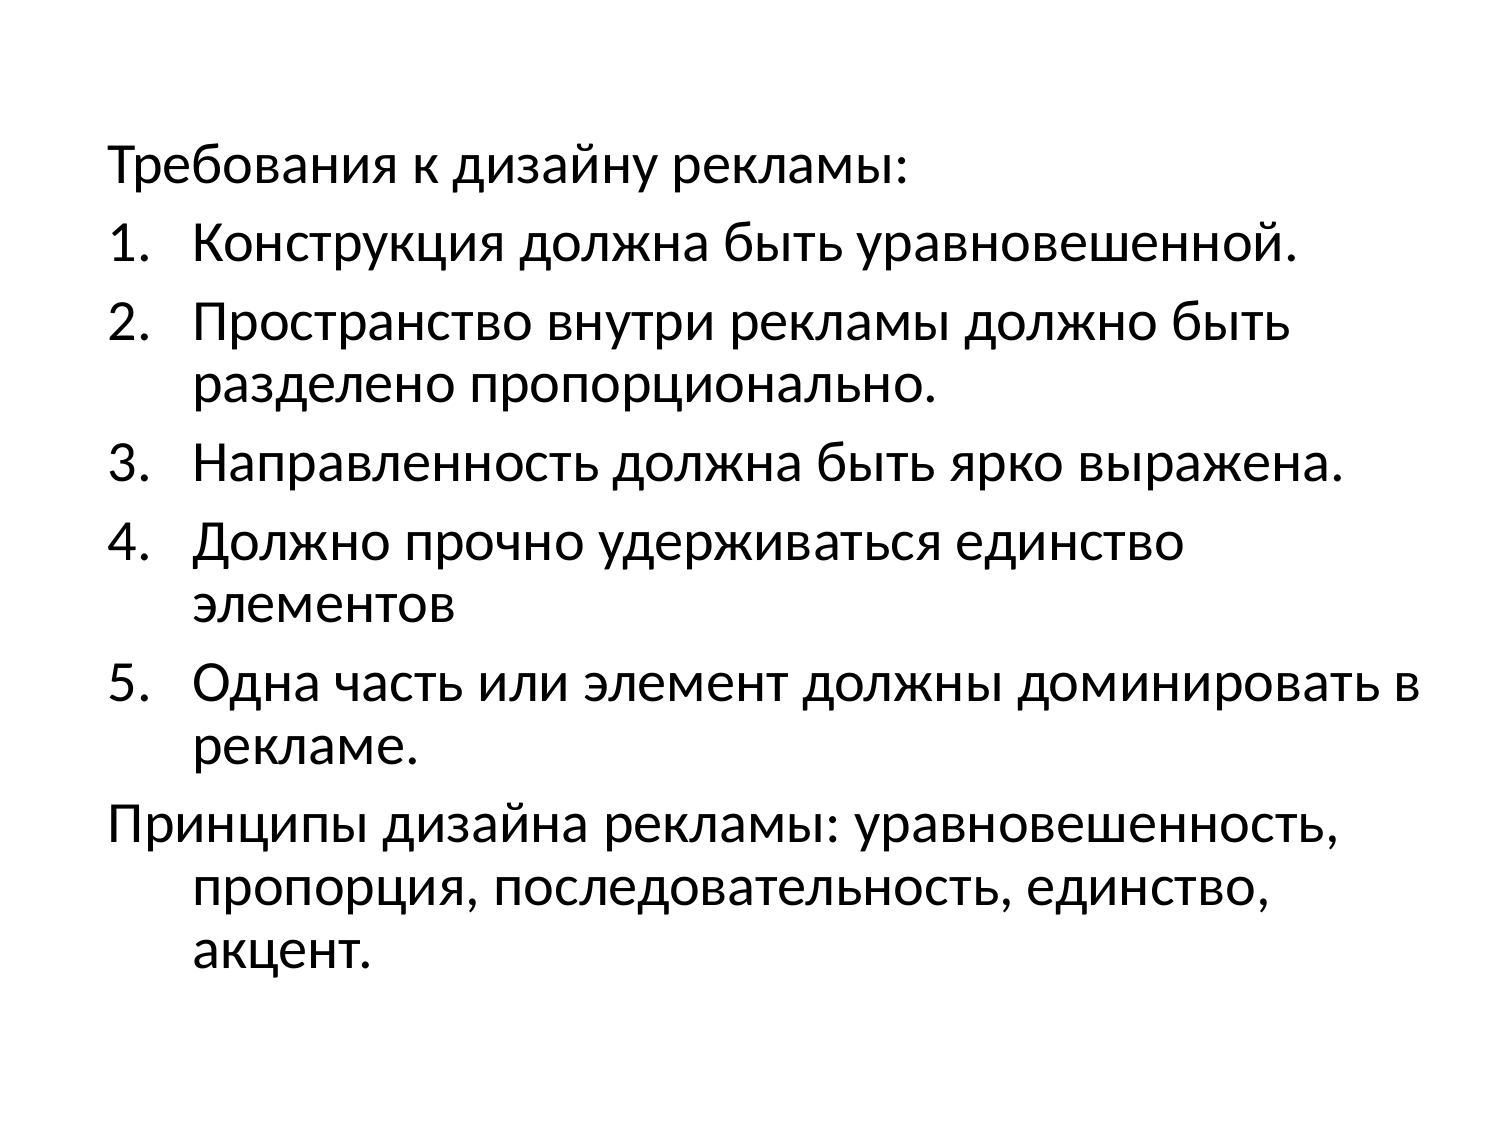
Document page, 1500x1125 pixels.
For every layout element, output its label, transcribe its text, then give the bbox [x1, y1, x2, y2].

list Требования к дизайну рекламы: Конструкция должна быть уравновешенной. Пространство внутри рекламы должно быть разделено пропорционально. Направленность должна быть ярко выражена. Должно прочно удерживаться единство элементов Одна часть или элемент должны доминировать в рекламе. Принципы дизайна рекламы: уравновешенность, пропорция, последовательность, единство, акцент. [75, 125, 1471, 1079]
